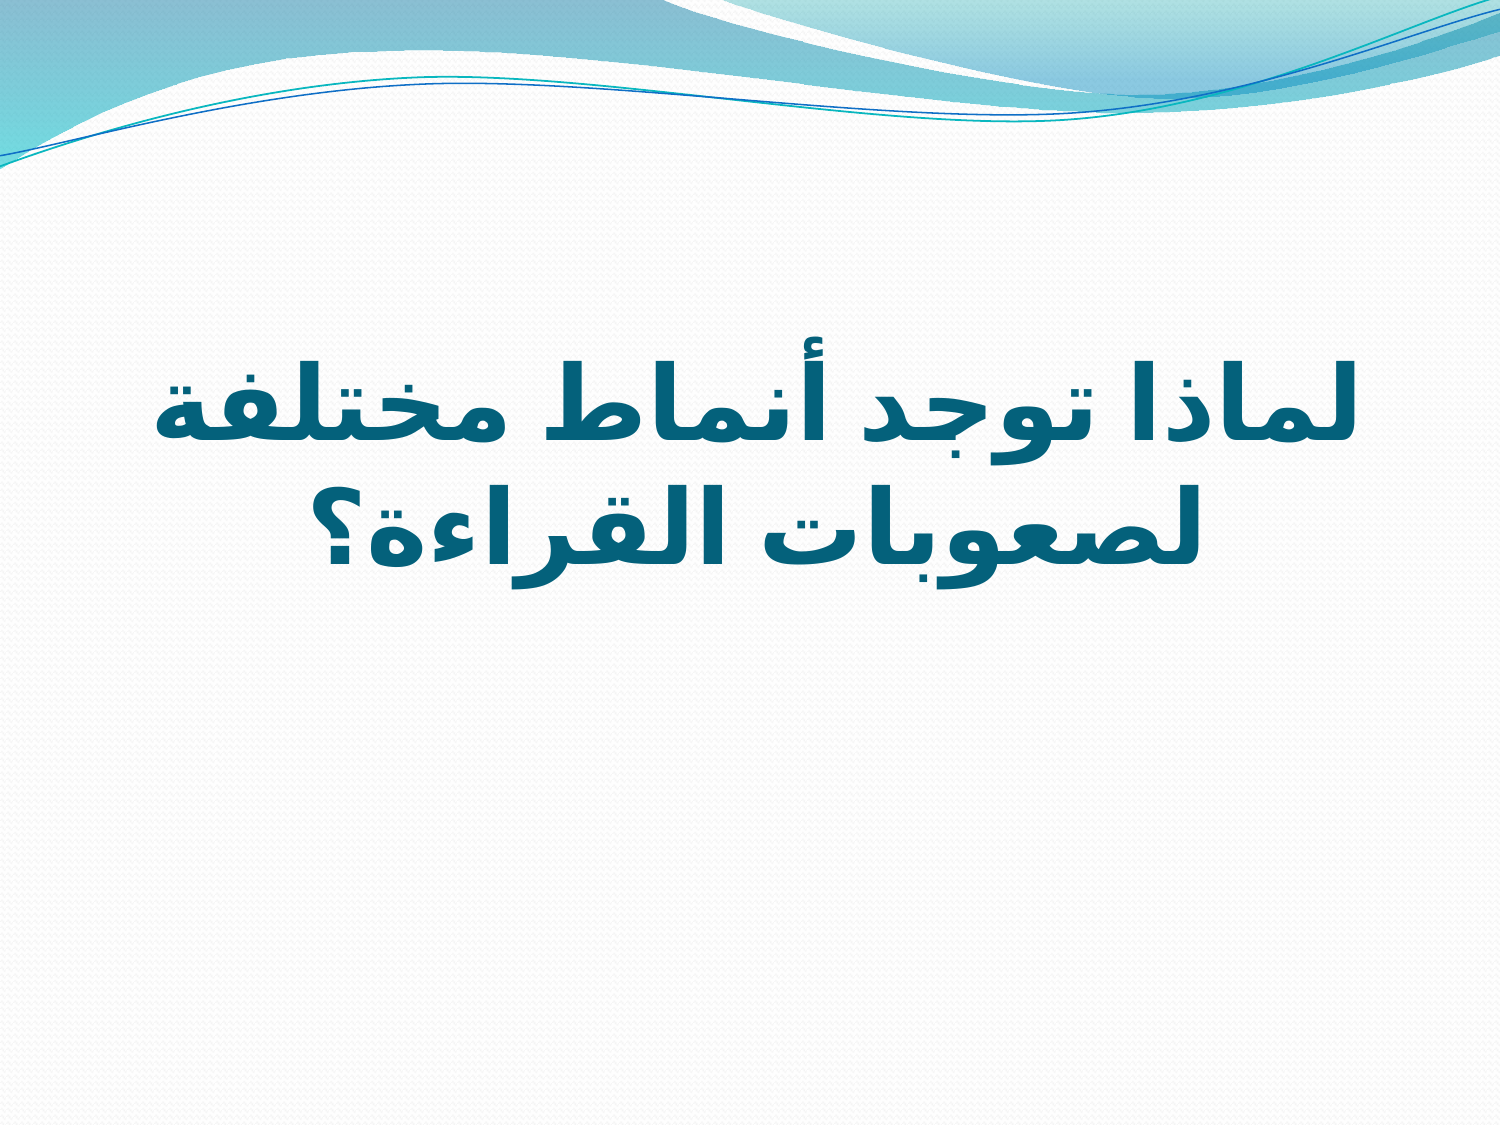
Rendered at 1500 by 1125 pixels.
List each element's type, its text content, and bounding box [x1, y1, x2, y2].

title لماذا توجد أنماط مختلفة لصعوبات القراءة؟ [82, 398, 1432, 586]
